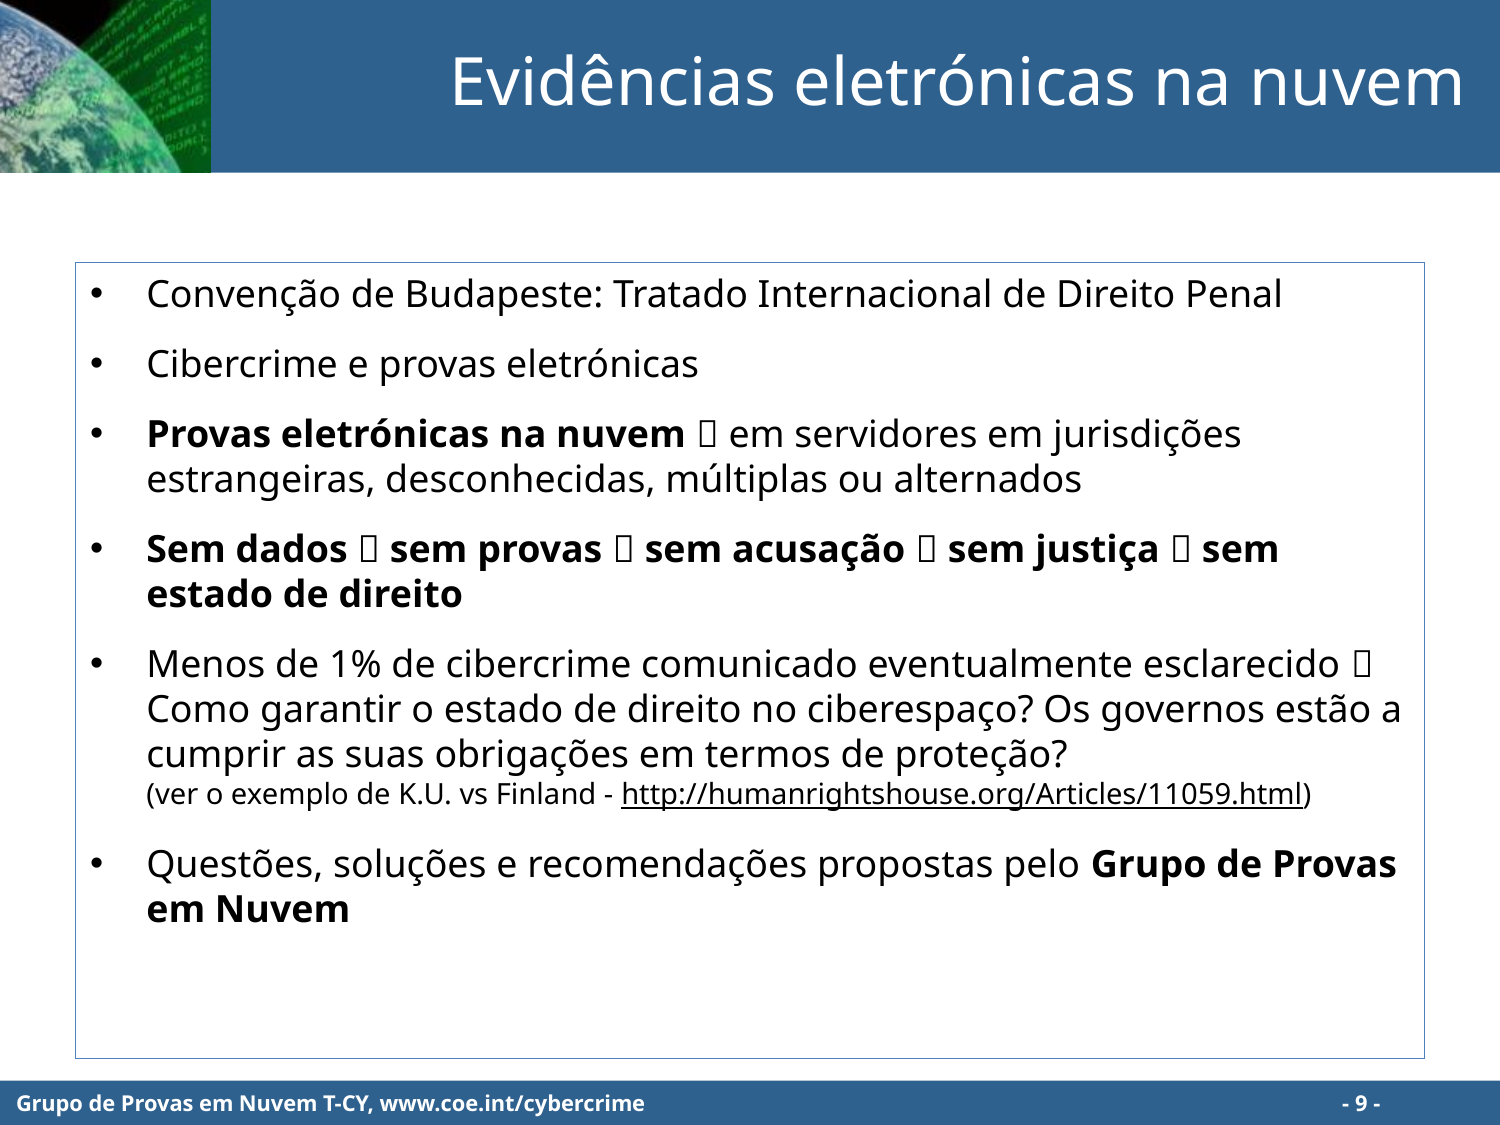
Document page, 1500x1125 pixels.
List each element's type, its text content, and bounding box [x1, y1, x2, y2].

picture [0, 0, 212, 173]
list Convenção de Budapeste: Tratado Internacional de Direito Penal Cibercrime e provas eletrónicas Provas eletrónicas na nuvem  em servidores em jurisdições estrangeiras, desconhecidas, múltiplas ou alternados Sem dados  sem provas  sem acusação  sem justiça  sem estado de direito Menos de 1% de cibercrime comunicado eventualmente esclarecido  Como garantir o estado de direito no ciberespaço? Os governos estão a cumprir as suas obrigações em termos de proteção? (ver o exemplo de K.U. vs Finland - http://humanrightshouse.org/Articles/11059.html) Questões, soluções e recomendações propostas pelo Grupo de Provas em Nuvem [75, 262, 1425, 1059]
text_box Grupo de Provas em Nuvem T-CY, www.coe.int/cybercrime - 9 - [1, 1082, 1500, 1125]
text_box Evidências eletrónicas na nuvem [230, 31, 1483, 126]
text_box [0, 1079, 1500, 1125]
text_box [214, 0, 1500, 175]
